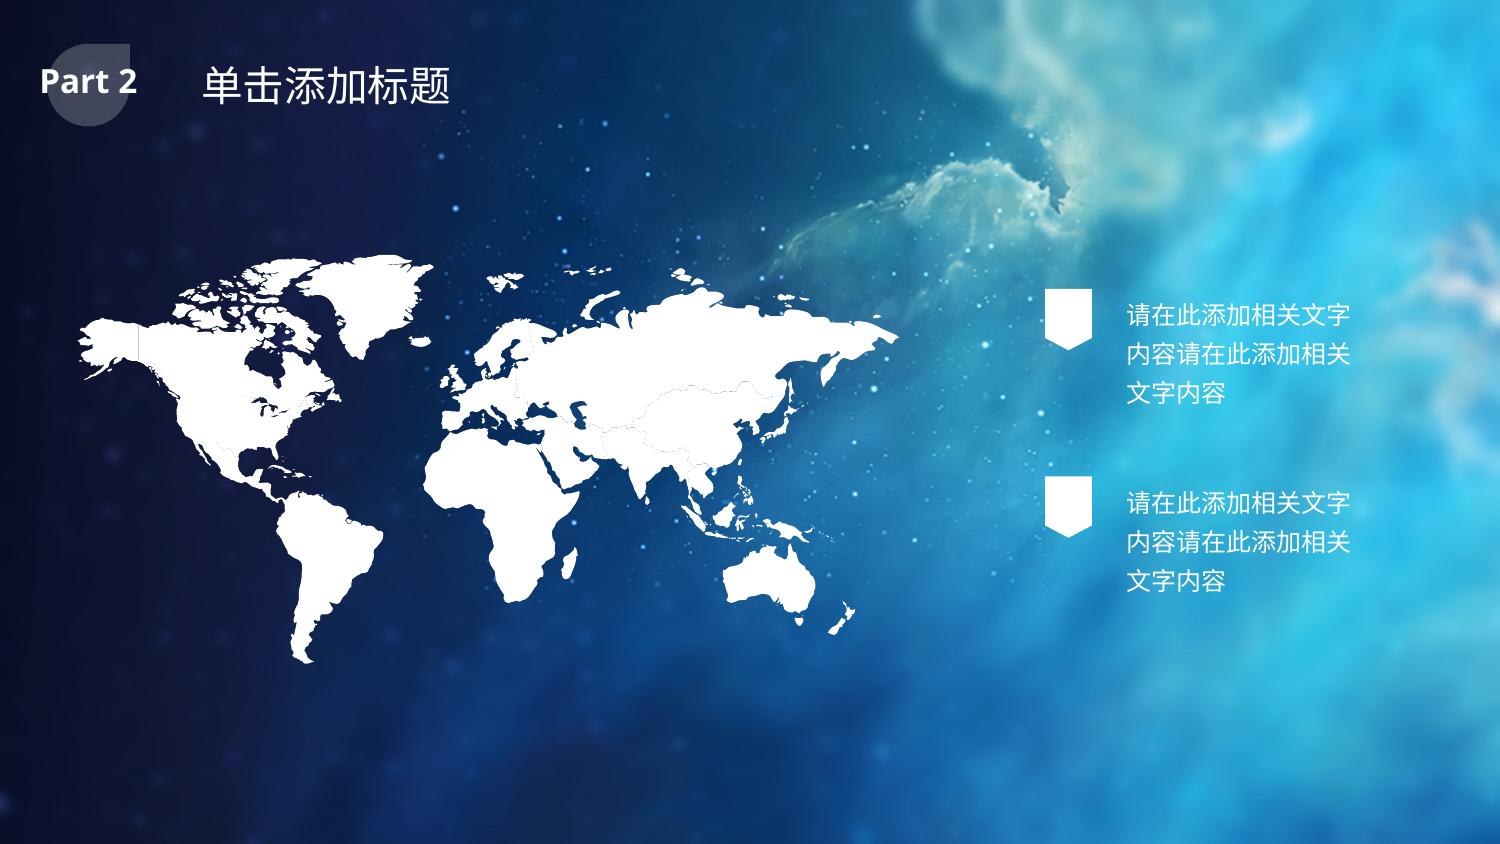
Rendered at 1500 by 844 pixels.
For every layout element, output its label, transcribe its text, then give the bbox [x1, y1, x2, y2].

text_box [1044, 287, 1094, 352]
text_box 请在此添加相关文字内容请在此添加相关文字内容 [1115, 285, 1371, 414]
picture [0, 0, 1500, 844]
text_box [276, 504, 384, 664]
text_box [22, 43, 154, 127]
text_box 请在此添加相关文字内容请在此添加相关文字内容 [1115, 473, 1371, 601]
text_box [722, 543, 856, 635]
text_box 单击添加标题 [186, 52, 467, 118]
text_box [439, 272, 507, 432]
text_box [77, 254, 434, 504]
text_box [422, 427, 580, 604]
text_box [507, 265, 900, 543]
text_box [1044, 475, 1094, 539]
